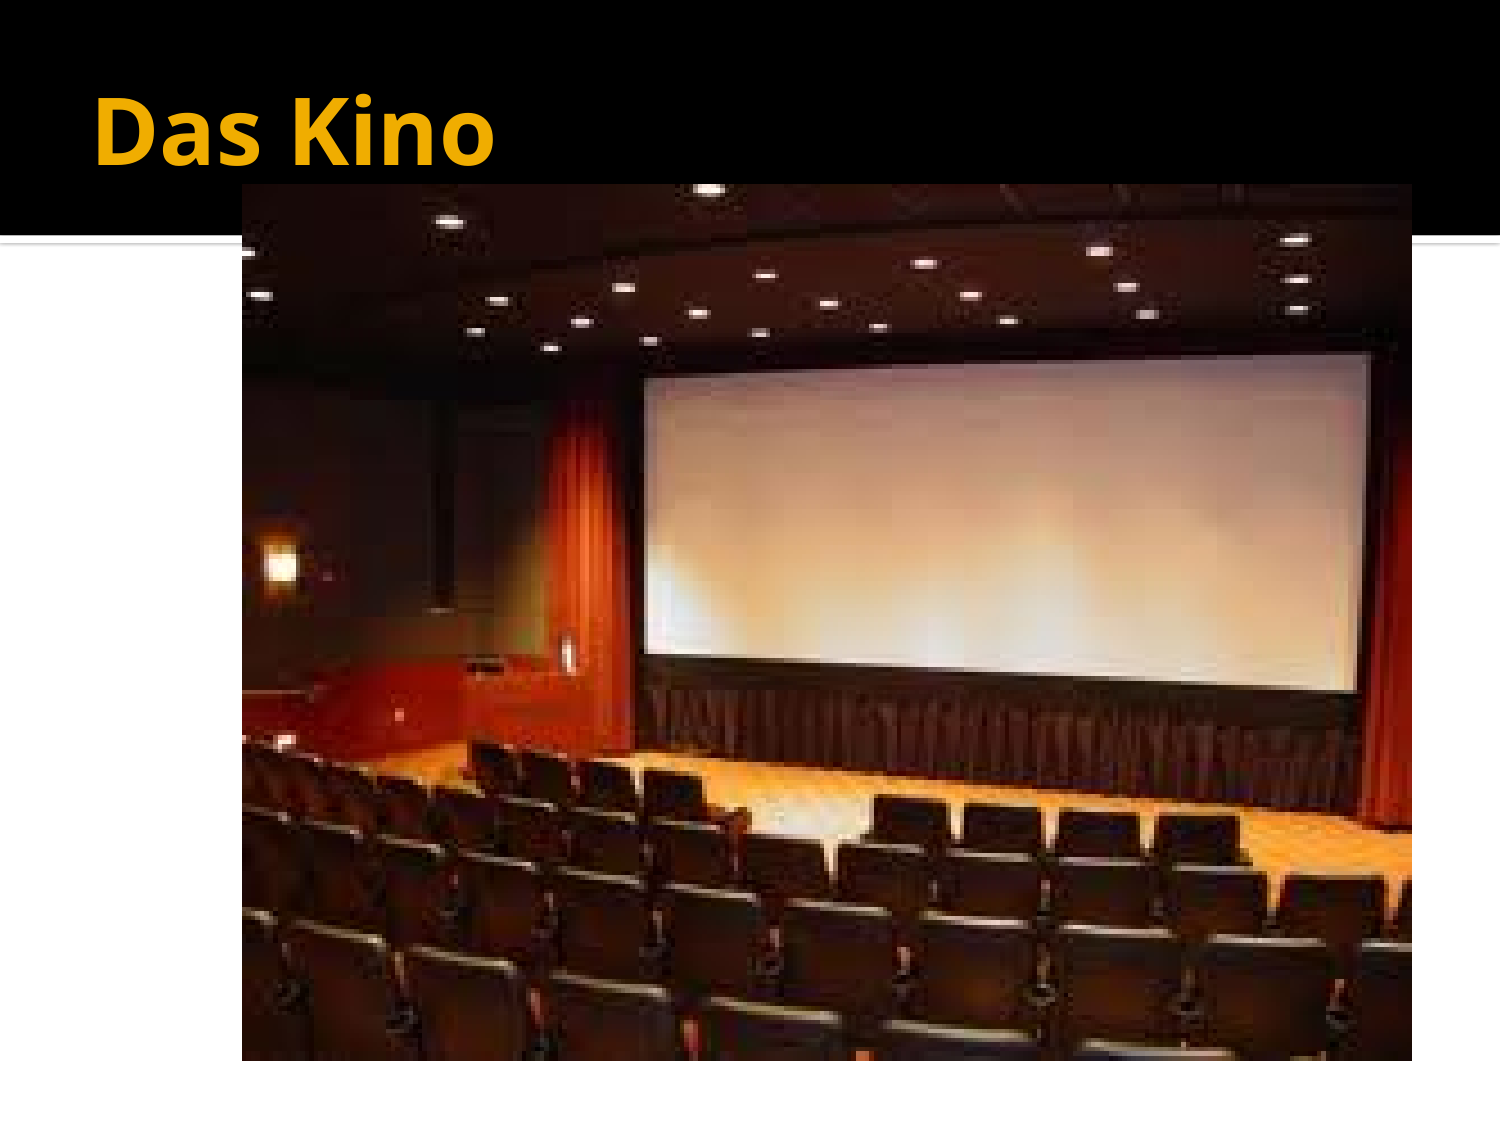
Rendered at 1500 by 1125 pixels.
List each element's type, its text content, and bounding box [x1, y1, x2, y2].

title Das Kino [75, 24, 1425, 231]
picture [241, 184, 1412, 1061]
